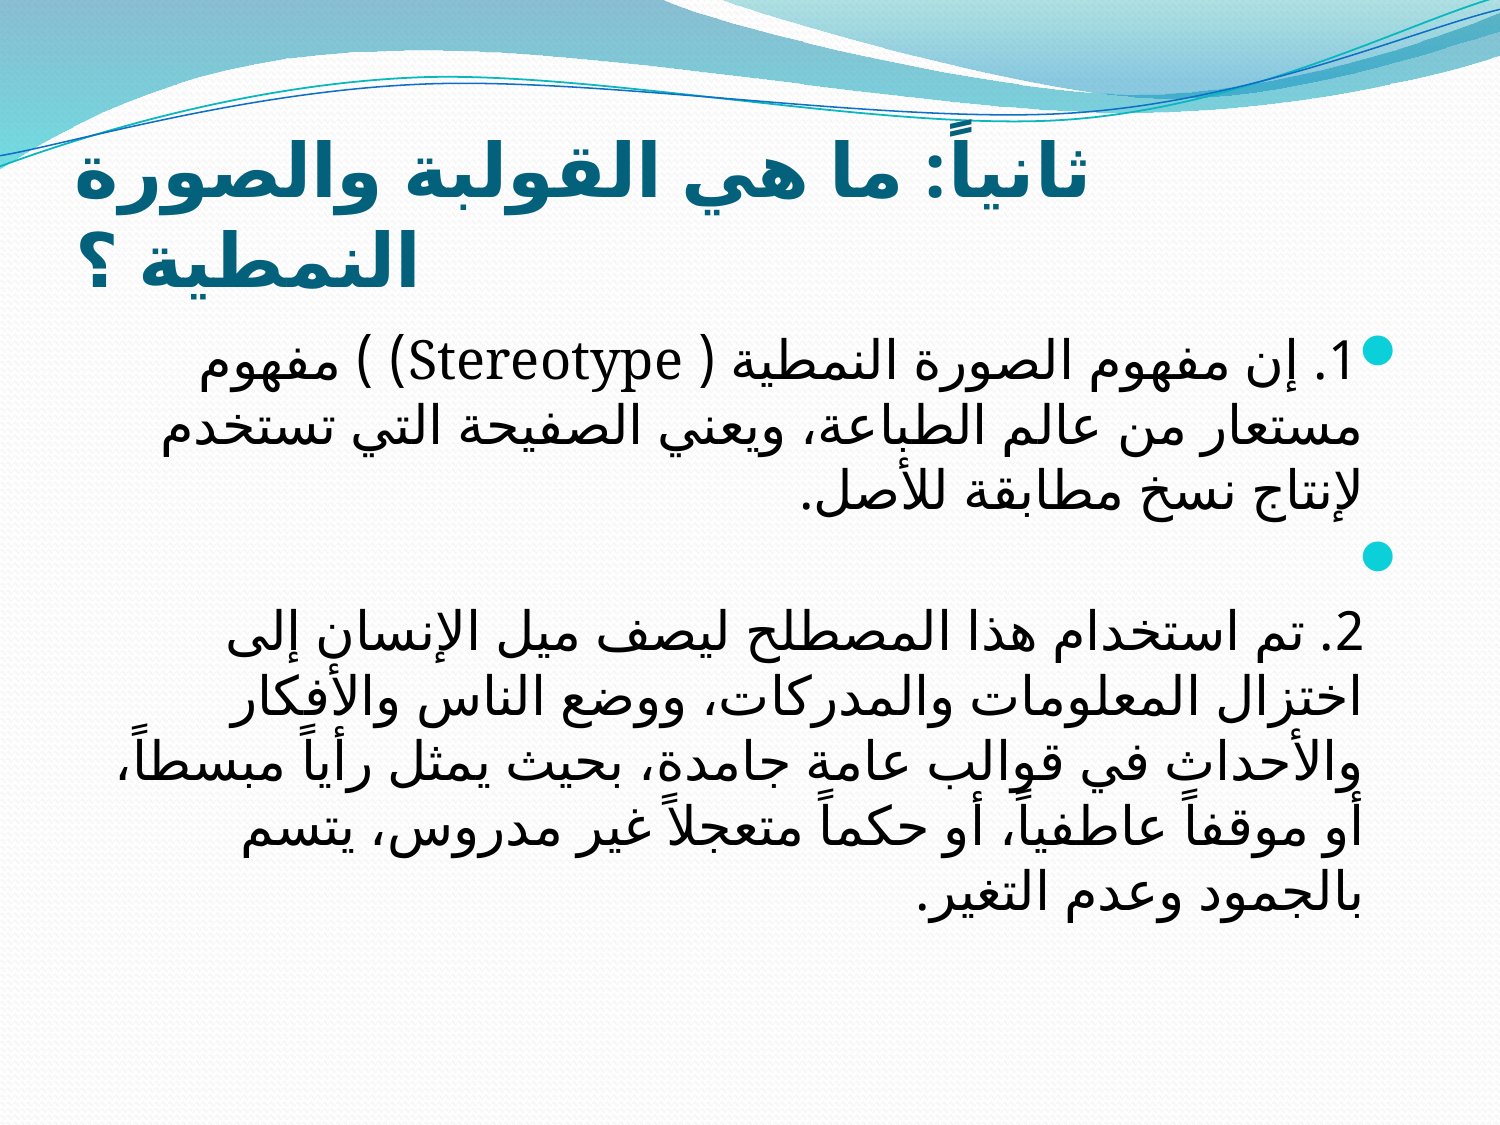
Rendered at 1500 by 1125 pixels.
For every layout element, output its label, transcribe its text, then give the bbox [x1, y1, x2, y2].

title ثانياً: ما هي القولبة والصورة النمطية ؟ [75, 115, 1425, 303]
list 1. إن مفهوم الصورة النمطية ( Stereotype) ) مفهوم مستعار من عالم الطباعة، ويعني الصفيحة التي تستخدم لإنتاج نسخ مطابقة للأصل. 2. تم استخدام هذا المصطلح ليصف ميل الإنسان إلى اختزال المعلومات والمدركات، ووضع الناس والأفكار والأحداث في قوالب عامة جامدة، بحيث يمثل رأياً مبسطاً، أو موقفاً عاطفياً، أو حكماً متعجلاً غير مدروس، يتسم بالجمود وعدم التغير. [75, 317, 1425, 1038]
